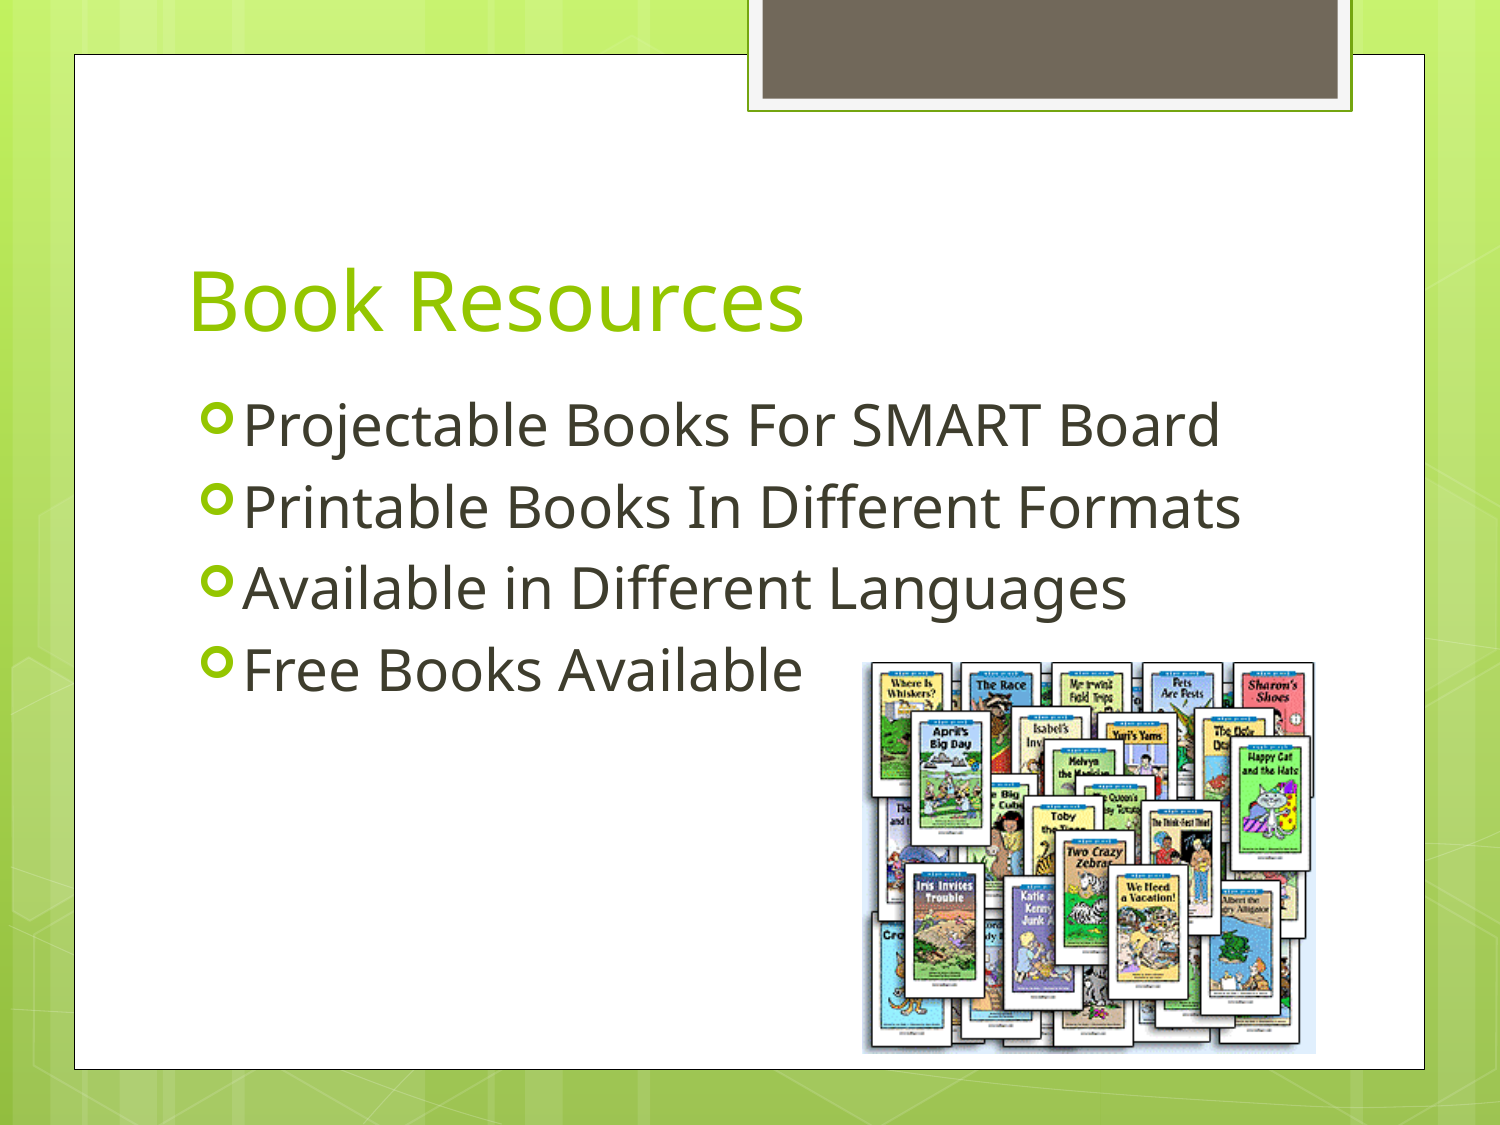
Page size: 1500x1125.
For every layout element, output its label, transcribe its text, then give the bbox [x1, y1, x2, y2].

picture [862, 662, 1316, 1054]
title Book Resources [171, 168, 1324, 357]
list Projectable Books For SMART Board Printable Books In Different Formats Available in Different Languages Free Books Available [171, 381, 1283, 957]
